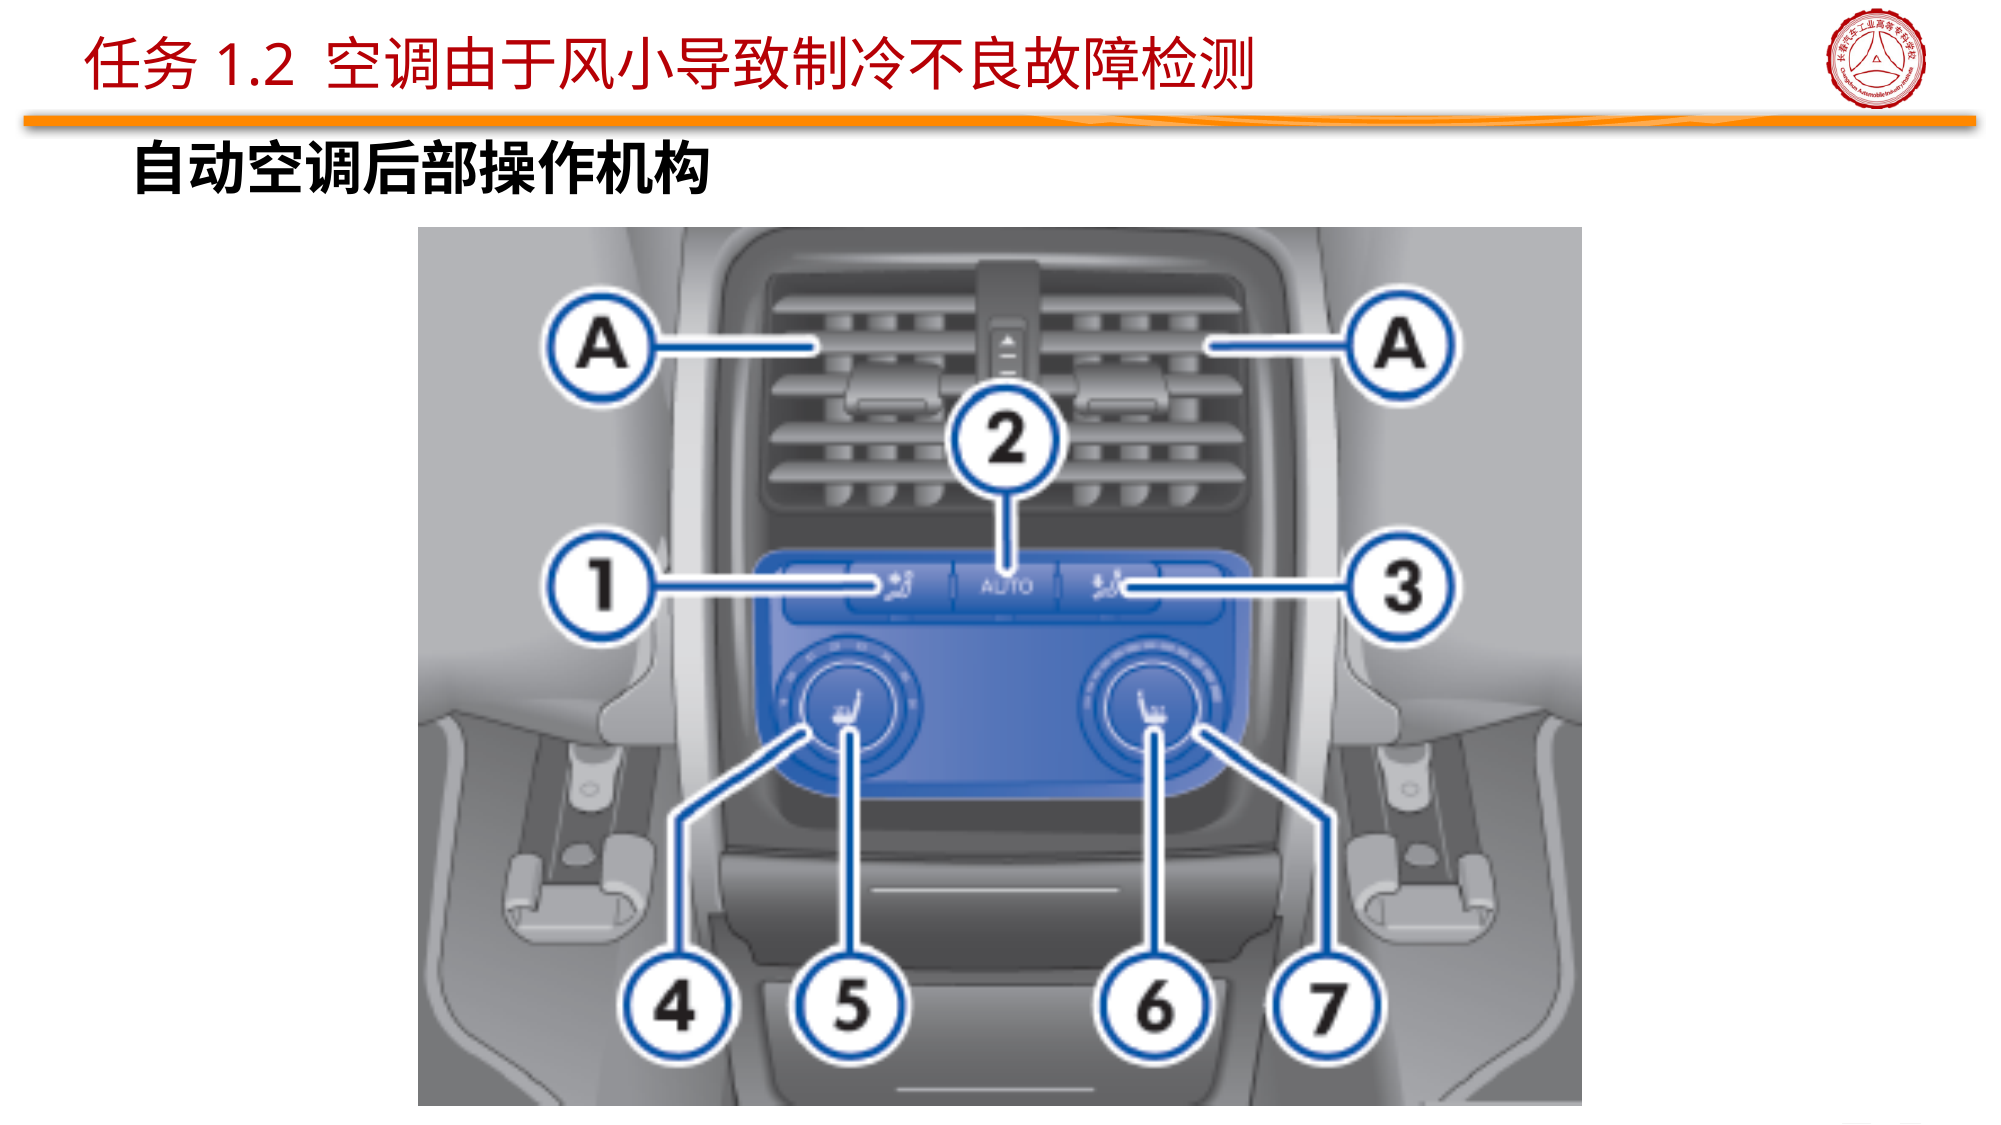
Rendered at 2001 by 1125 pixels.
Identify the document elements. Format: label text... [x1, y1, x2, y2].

text_box 自动空调后部操作机构 [114, 124, 949, 209]
picture [1826, 8, 1926, 109]
text_box 任务1.2 空调由于风小导致制冷不良故障检测 [68, 27, 1369, 107]
picture [418, 227, 1582, 1106]
